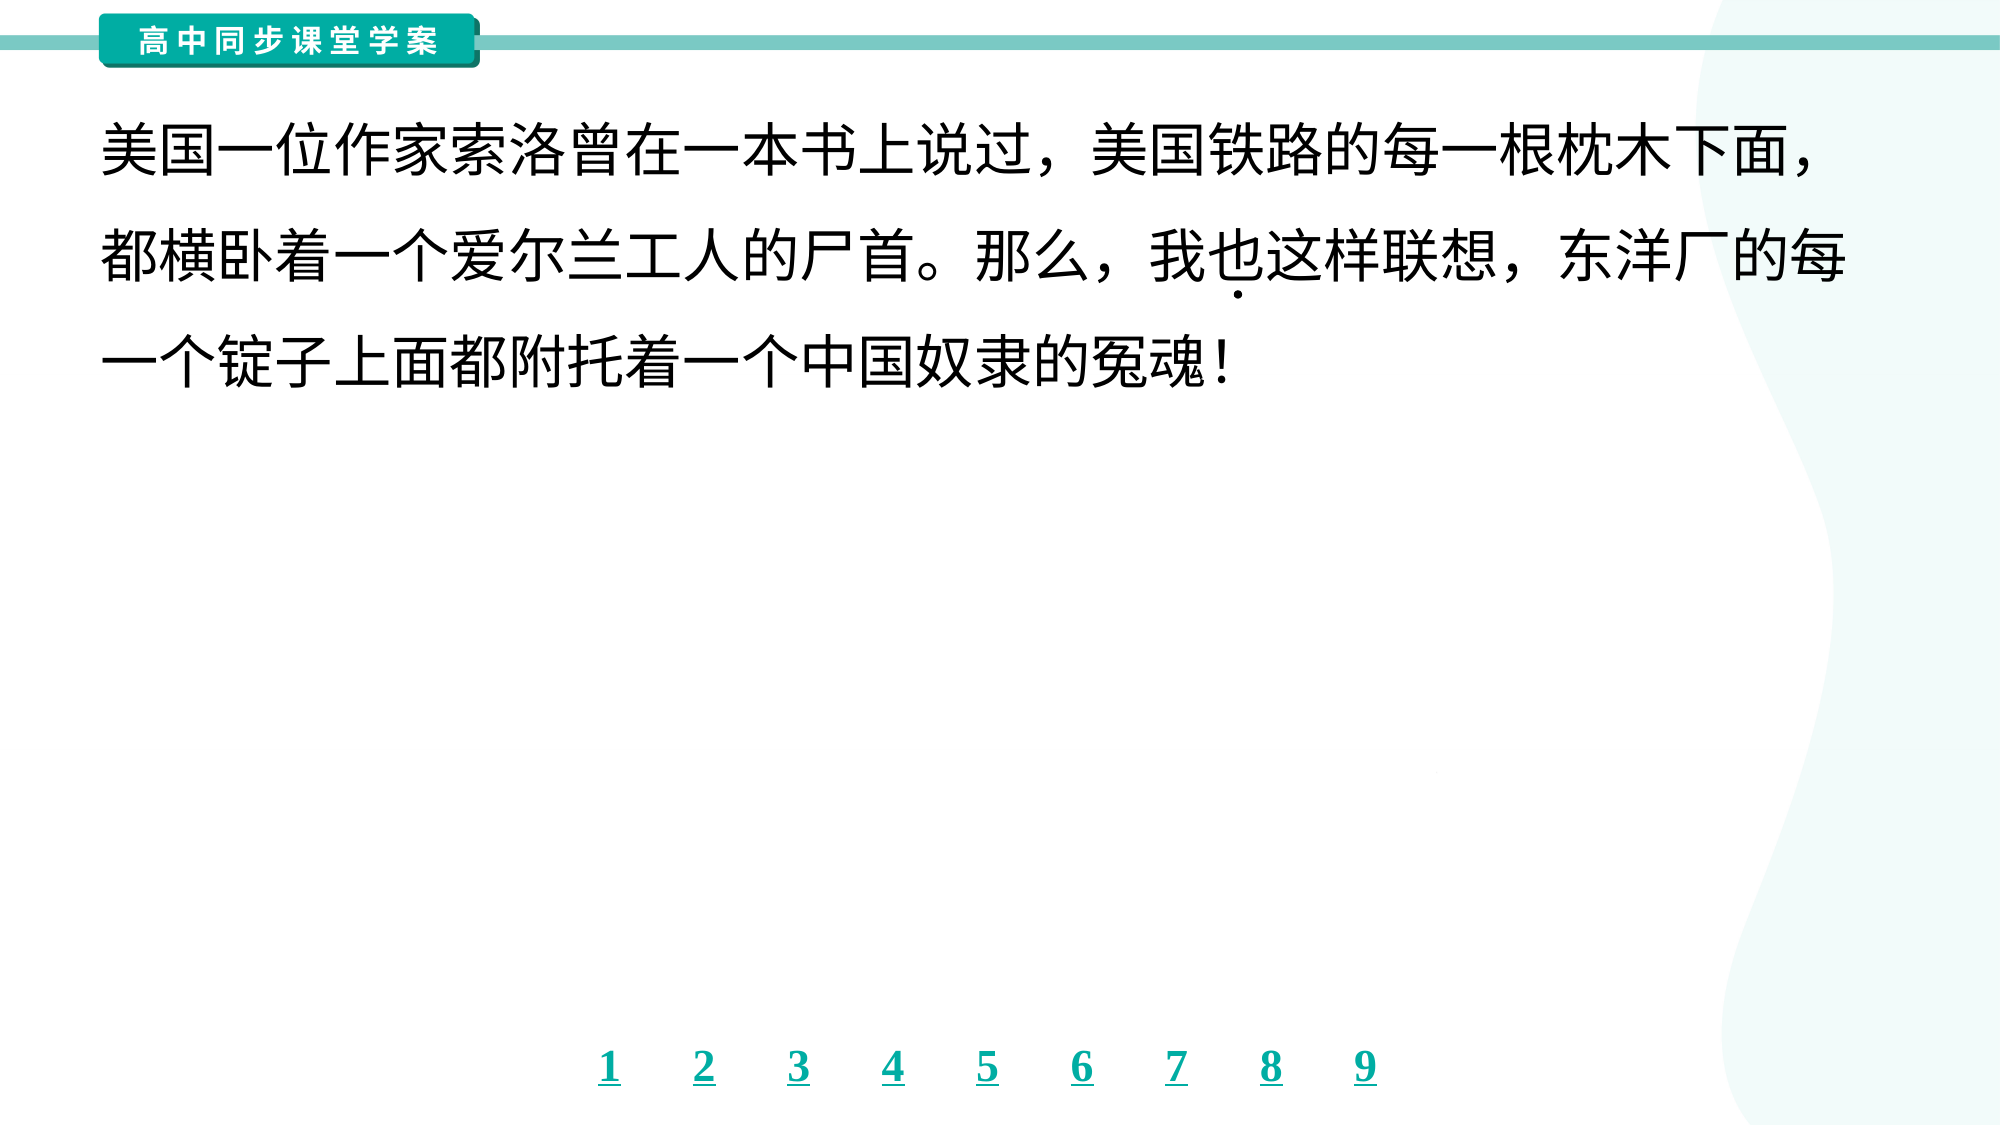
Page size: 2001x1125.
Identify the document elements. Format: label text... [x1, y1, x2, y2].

text_box [1233, 290, 1243, 299]
text_box 美国一位作家索洛曾在一本书上说过，美国铁路的每一根枕木下面， 都横卧着一个爱尔兰工人的尸首。那么，我也这样联想，东洋厂的每 一个锭子上面都附托着一个中国奴隶的冤魂！ [100, 76, 1899, 396]
picture [0, 0, 2000, 1125]
